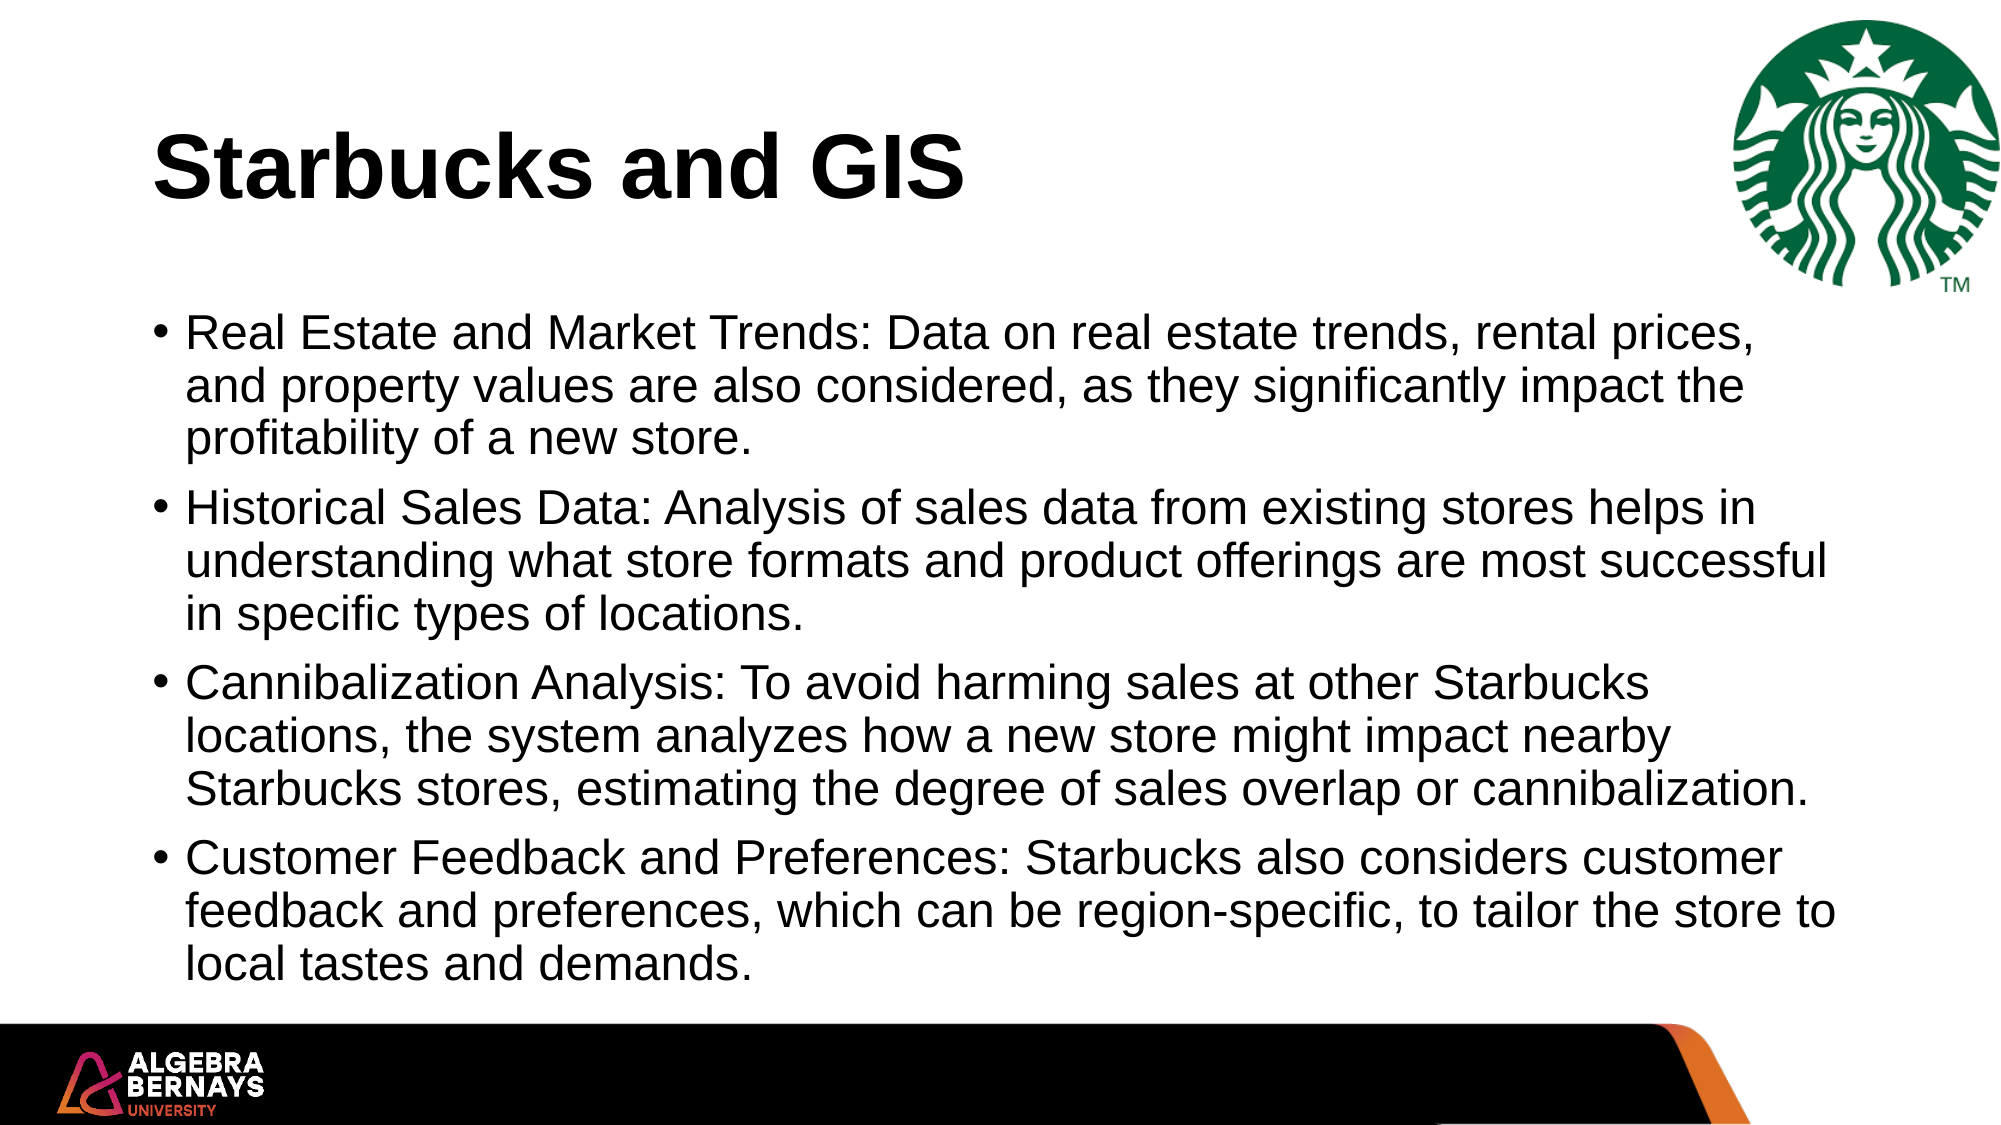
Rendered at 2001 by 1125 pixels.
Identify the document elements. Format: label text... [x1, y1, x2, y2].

list Real Estate and Market Trends: Data on real estate trends, rental prices, and property values are also considered, as they significantly impact the profitability of a new store. Historical Sales Data: Analysis of sales data from existing stores helps in understanding what store formats and product offerings are most successful in specific types of locations. Cannibalization Analysis: To avoid harming sales at other Starbucks locations, the system analyzes how a new store might impact nearby Starbucks stores, estimating the degree of sales overlap or cannibalization. Customer Feedback and Preferences: Starbucks also considers customer feedback and preferences, which can be region-specific, to tailor the store to local tastes and demands. [137, 299, 1863, 1014]
title Starbucks and GIS [137, 59, 1733, 278]
picture [1733, 20, 2000, 292]
picture [0, 1023, 1958, 1125]
